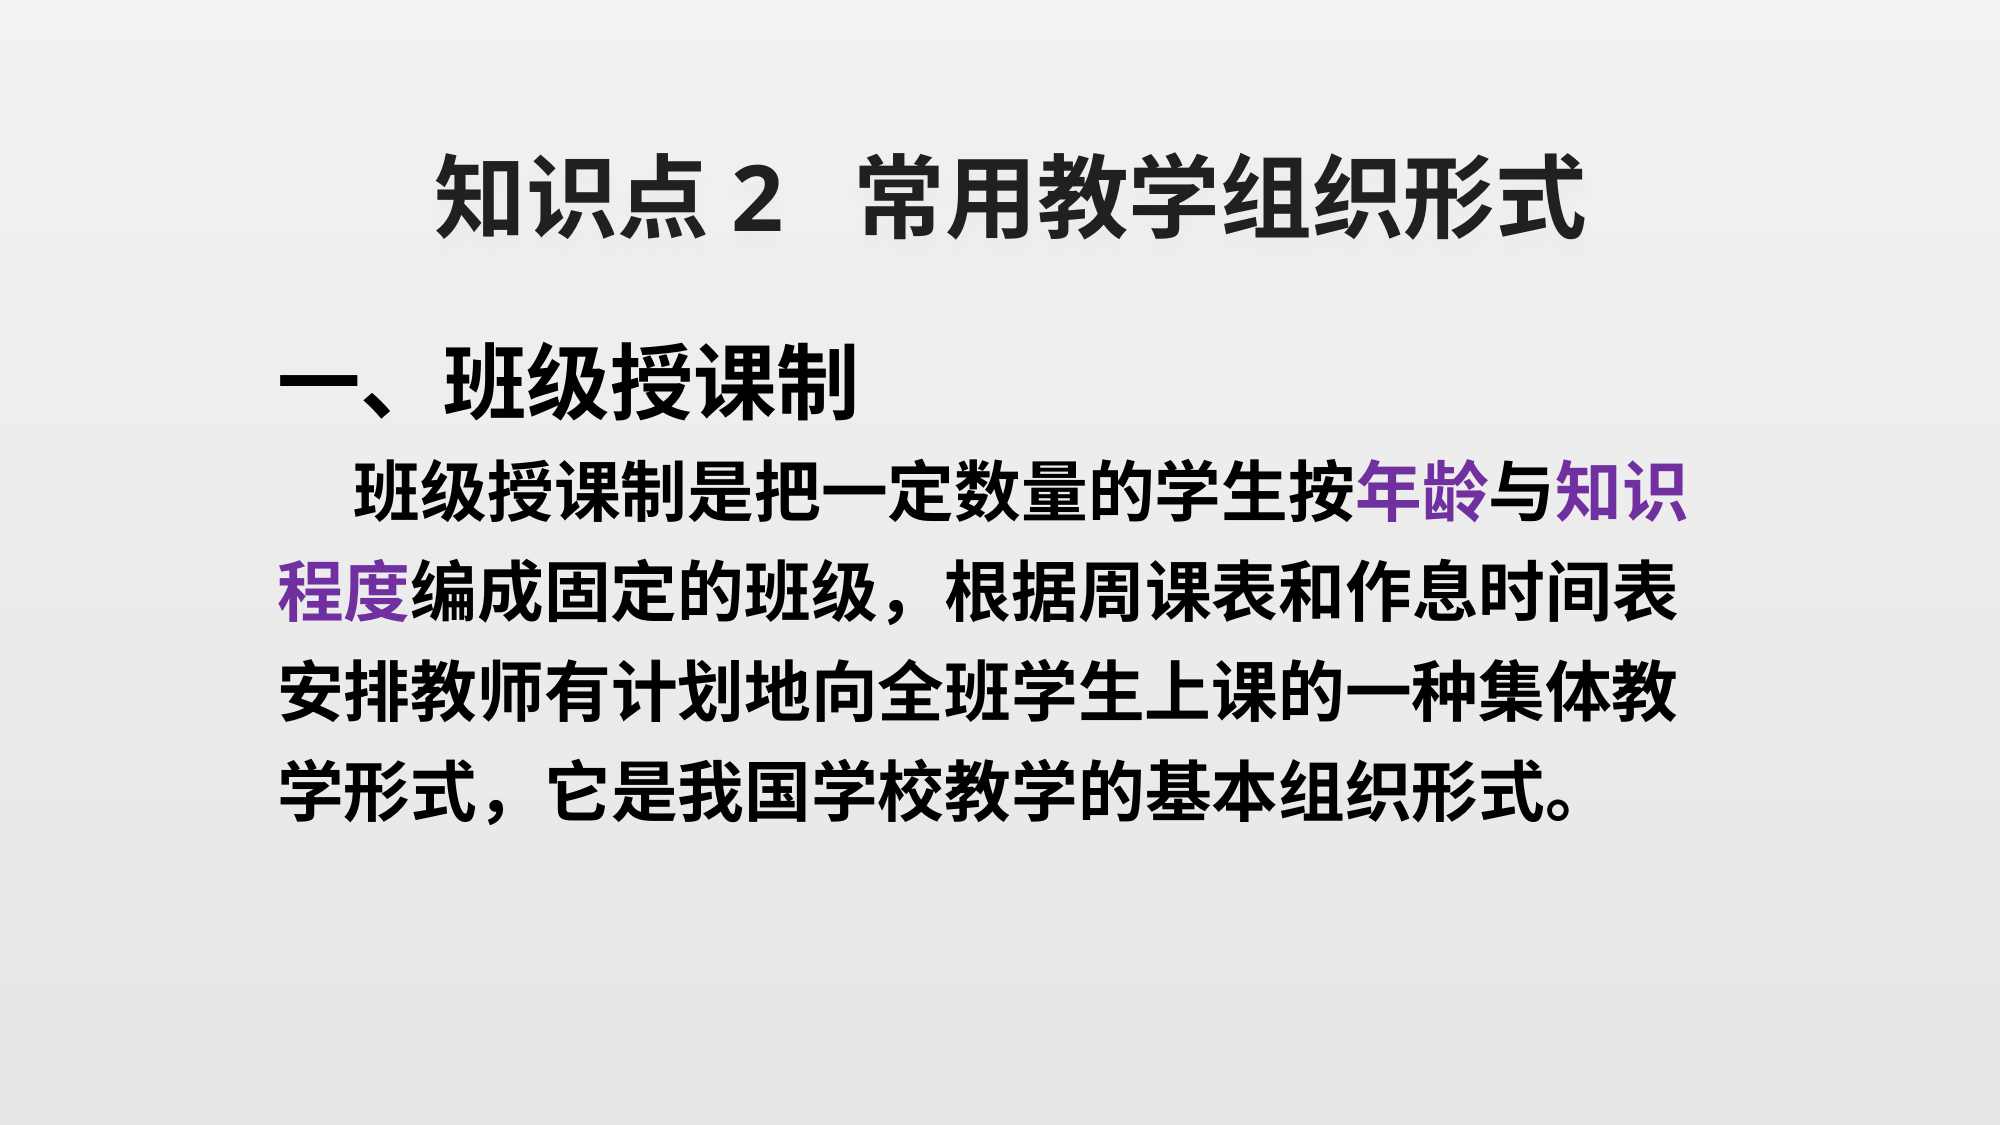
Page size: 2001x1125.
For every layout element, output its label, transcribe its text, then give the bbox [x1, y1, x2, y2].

title 知识点2 常用教学组织形式 [111, 107, 1911, 295]
list 一、班级授课制 班级授课制是把一定数量的学生按年龄与知识程度编成固定的班级，根据周课表和作息时间表安排教师有计划地向全班学生上课的一种集体教学形式，它是我国学校教学的基本组织形式。 [257, 295, 1743, 961]
